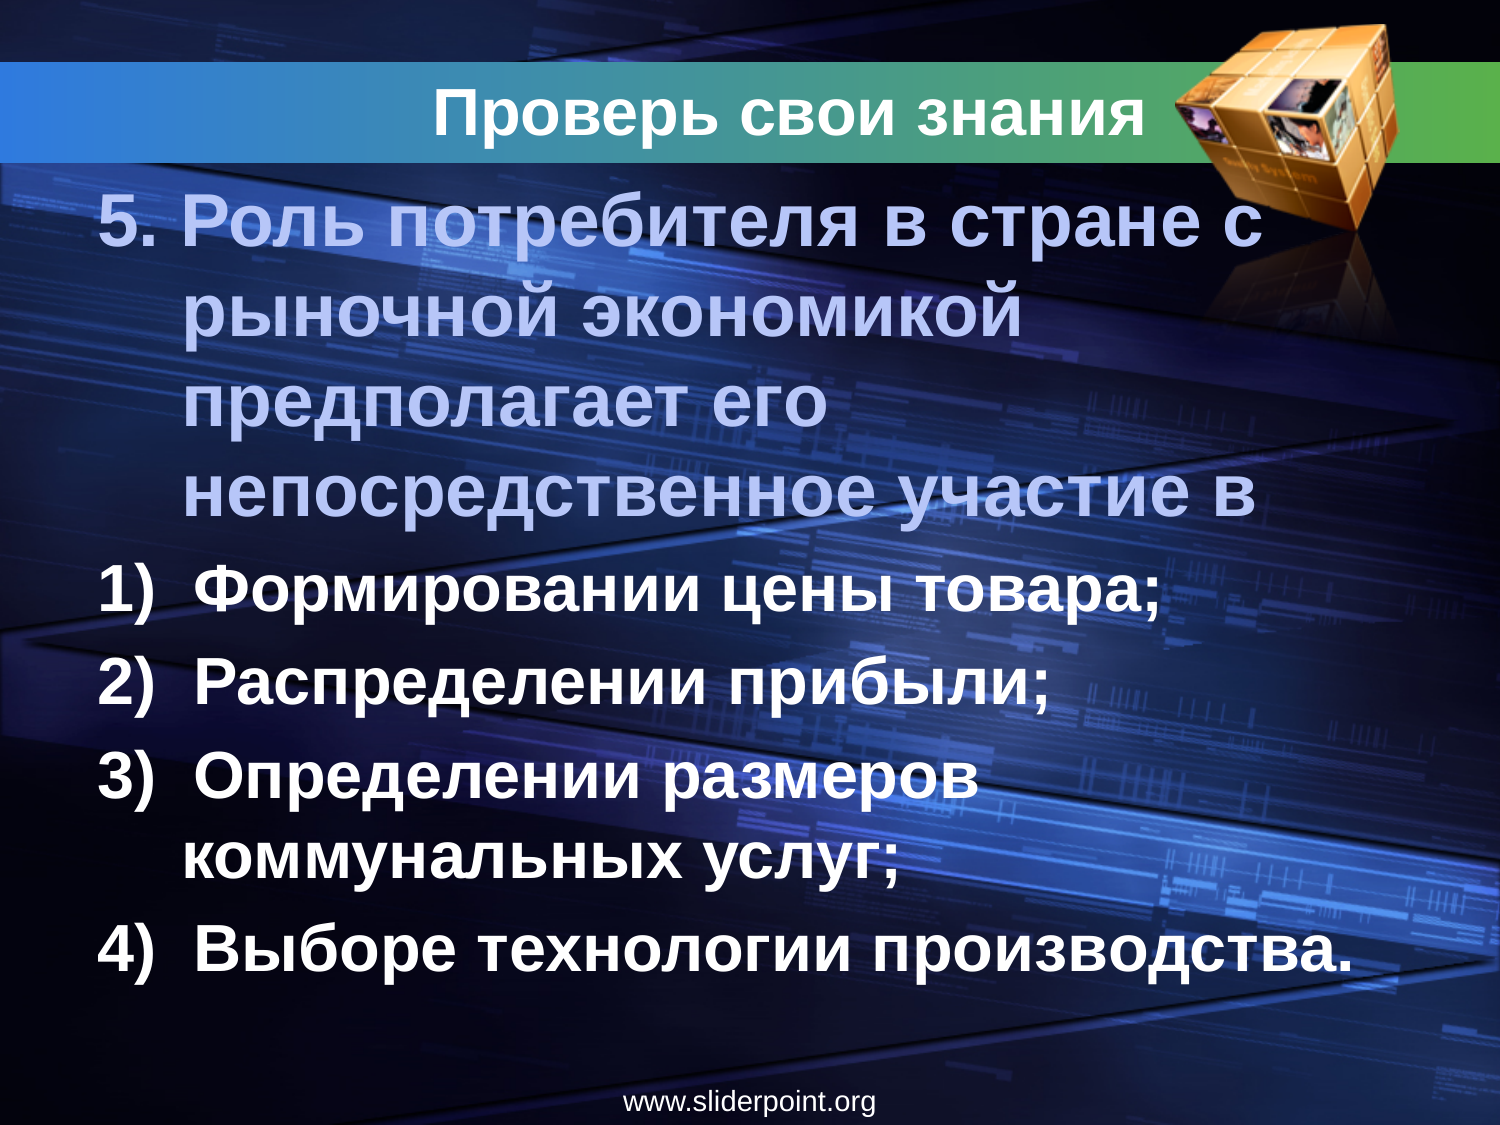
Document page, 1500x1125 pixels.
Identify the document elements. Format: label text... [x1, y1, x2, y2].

list 5. Роль потребителя в стране с рыночной экономикой предполагает его непосредственное участие в 1) Формировании цены товара; 2) Распределении прибыли; 3) Определении размеров коммунальных услуг; 4) Выборе технологии производства. [81, 163, 1433, 1015]
footer www.sliderpoint.org [512, 1074, 988, 1116]
picture [0, 0, 1500, 1125]
title Проверь свои знания [74, 62, 1163, 156]
